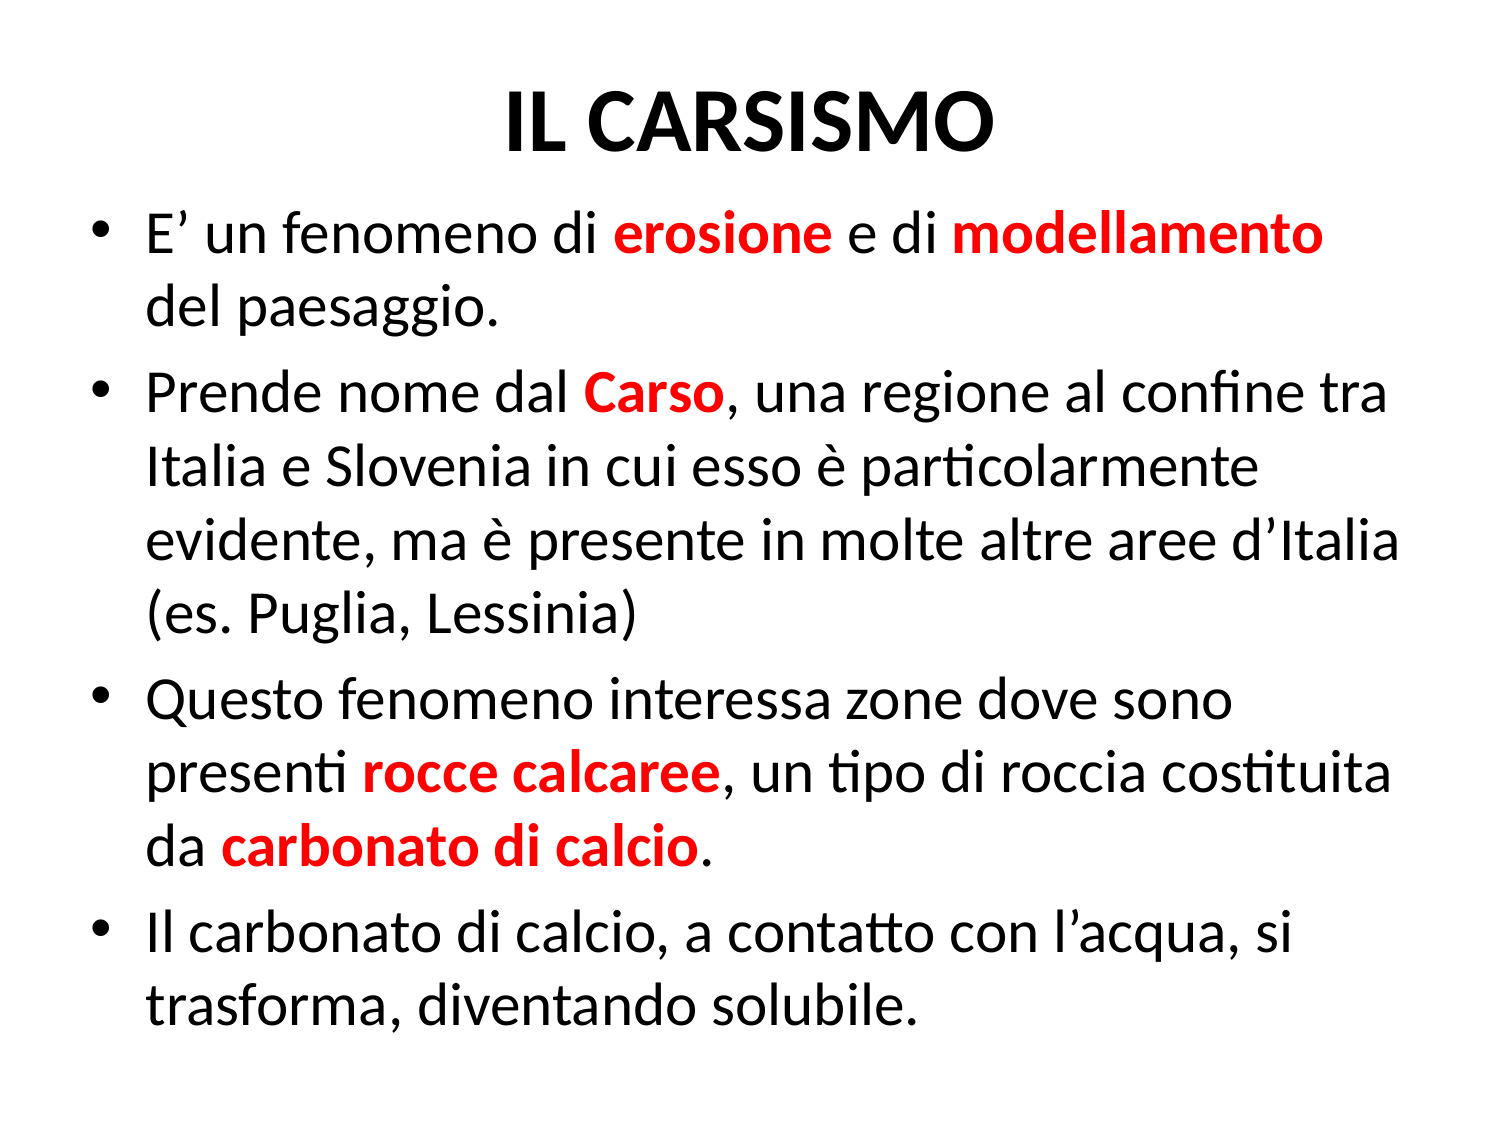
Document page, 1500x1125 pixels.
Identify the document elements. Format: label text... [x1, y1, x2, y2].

title IL CARSISMO [75, 45, 1425, 184]
list E’ un fenomeno di erosione e di modellamento del paesaggio. Prende nome dal Carso, una regione al confine tra Italia e Slovenia in cui esso è particolarmente evidente, ma è presente in molte altre aree d’Italia (es. Puglia, Lessinia) Questo fenomeno interessa zone dove sono presenti rocce calcaree, un tipo di roccia costituita da carbonato di calcio. Il carbonato di calcio, a contatto con l’acqua, si trasforma, diventando solubile. [75, 184, 1425, 1047]
